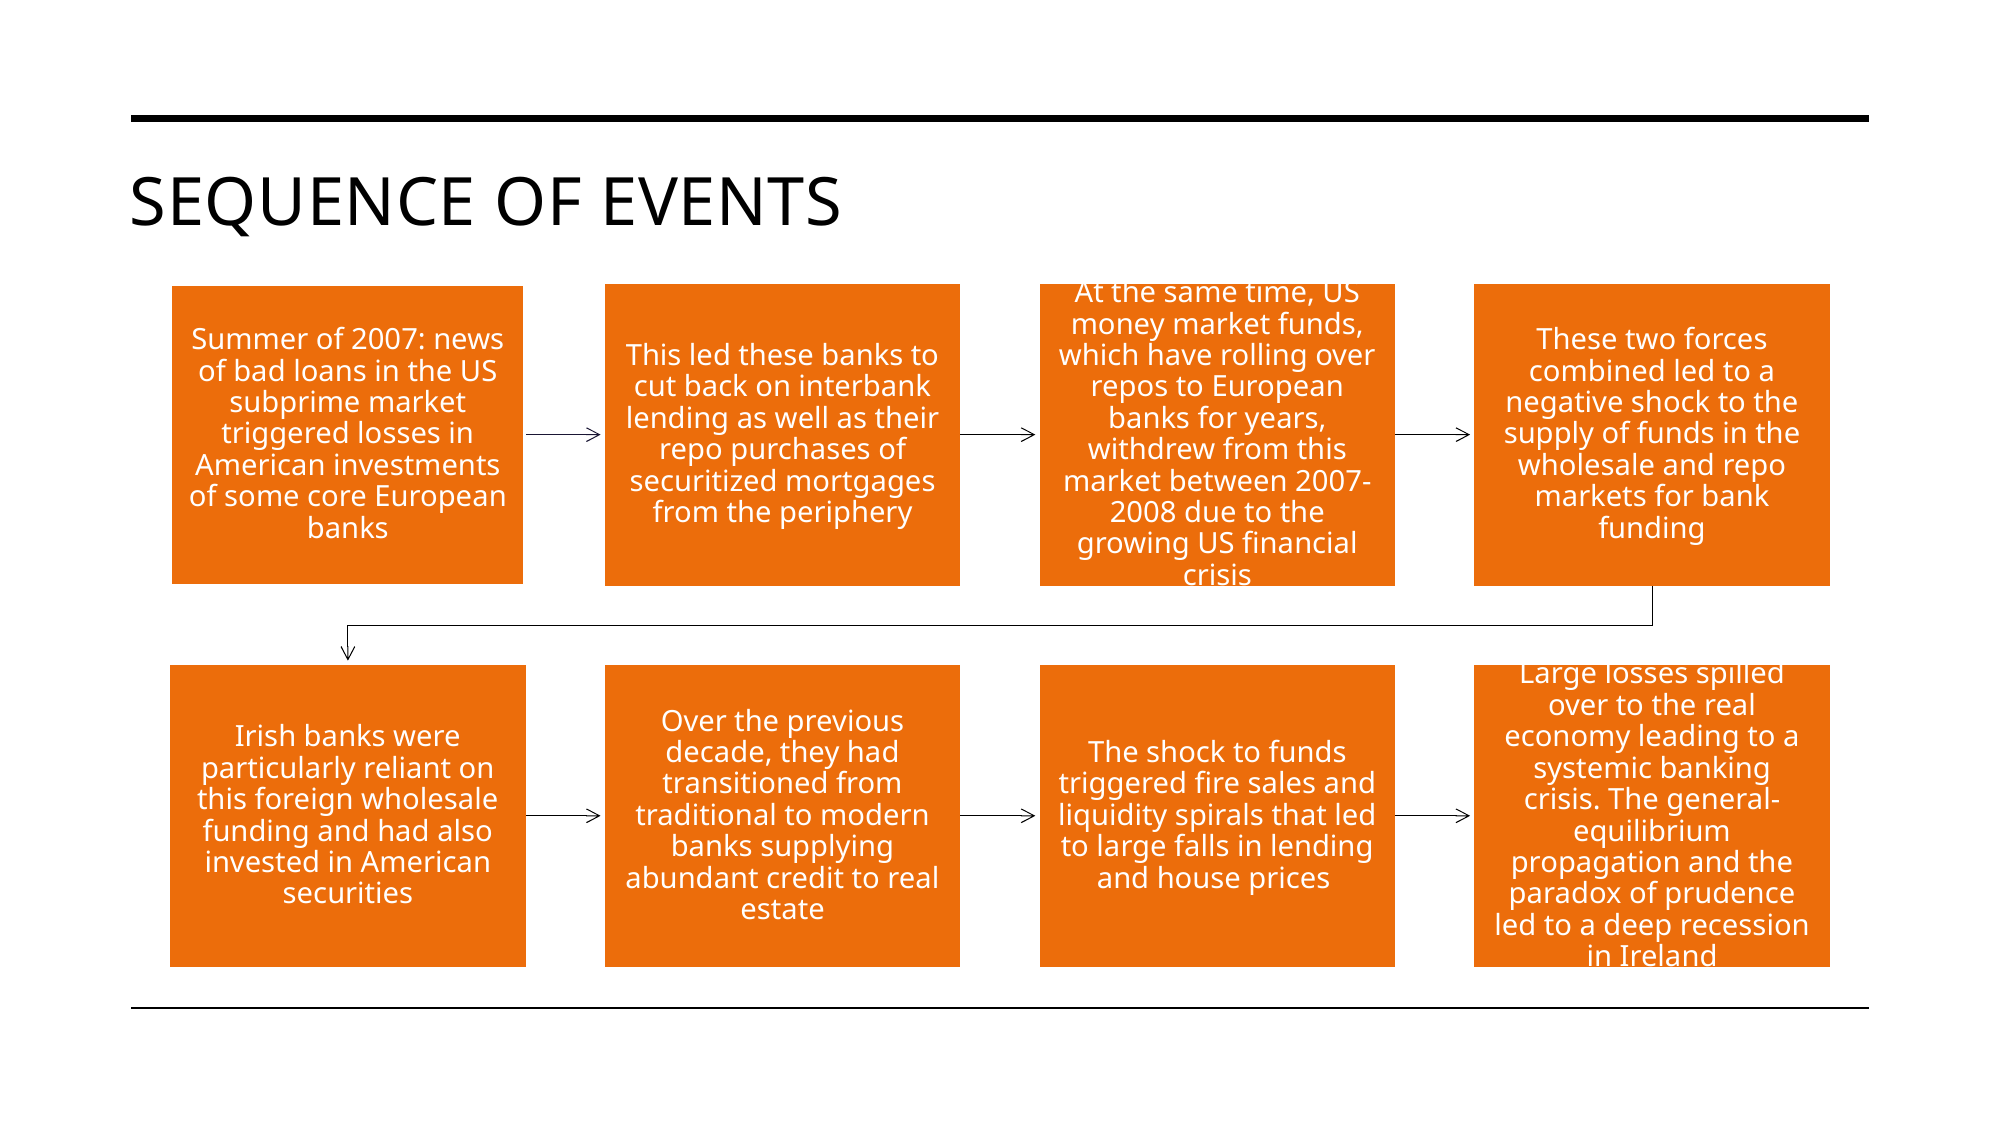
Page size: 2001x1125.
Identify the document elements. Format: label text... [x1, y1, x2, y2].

title SEQUENCE OF EVENTS [114, 151, 1869, 236]
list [169, 260, 1830, 990]
